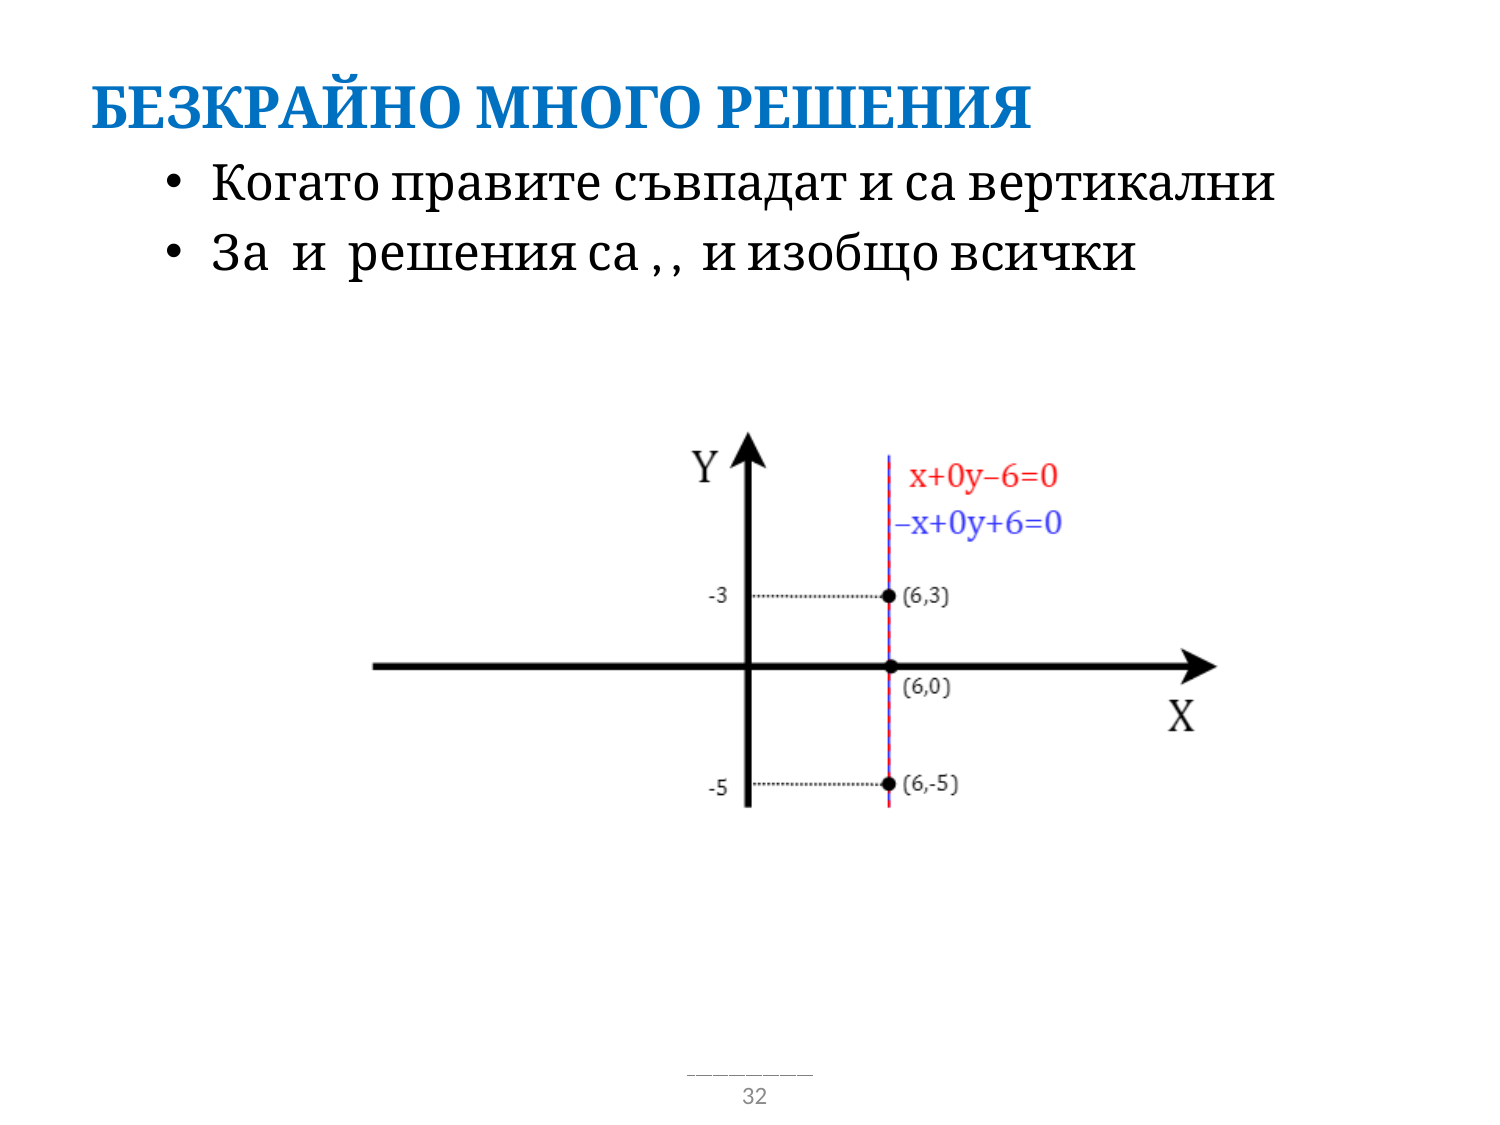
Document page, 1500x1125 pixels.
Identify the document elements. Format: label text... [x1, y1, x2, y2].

picture [353, 412, 1241, 830]
slide_number 32 [579, 1065, 930, 1125]
